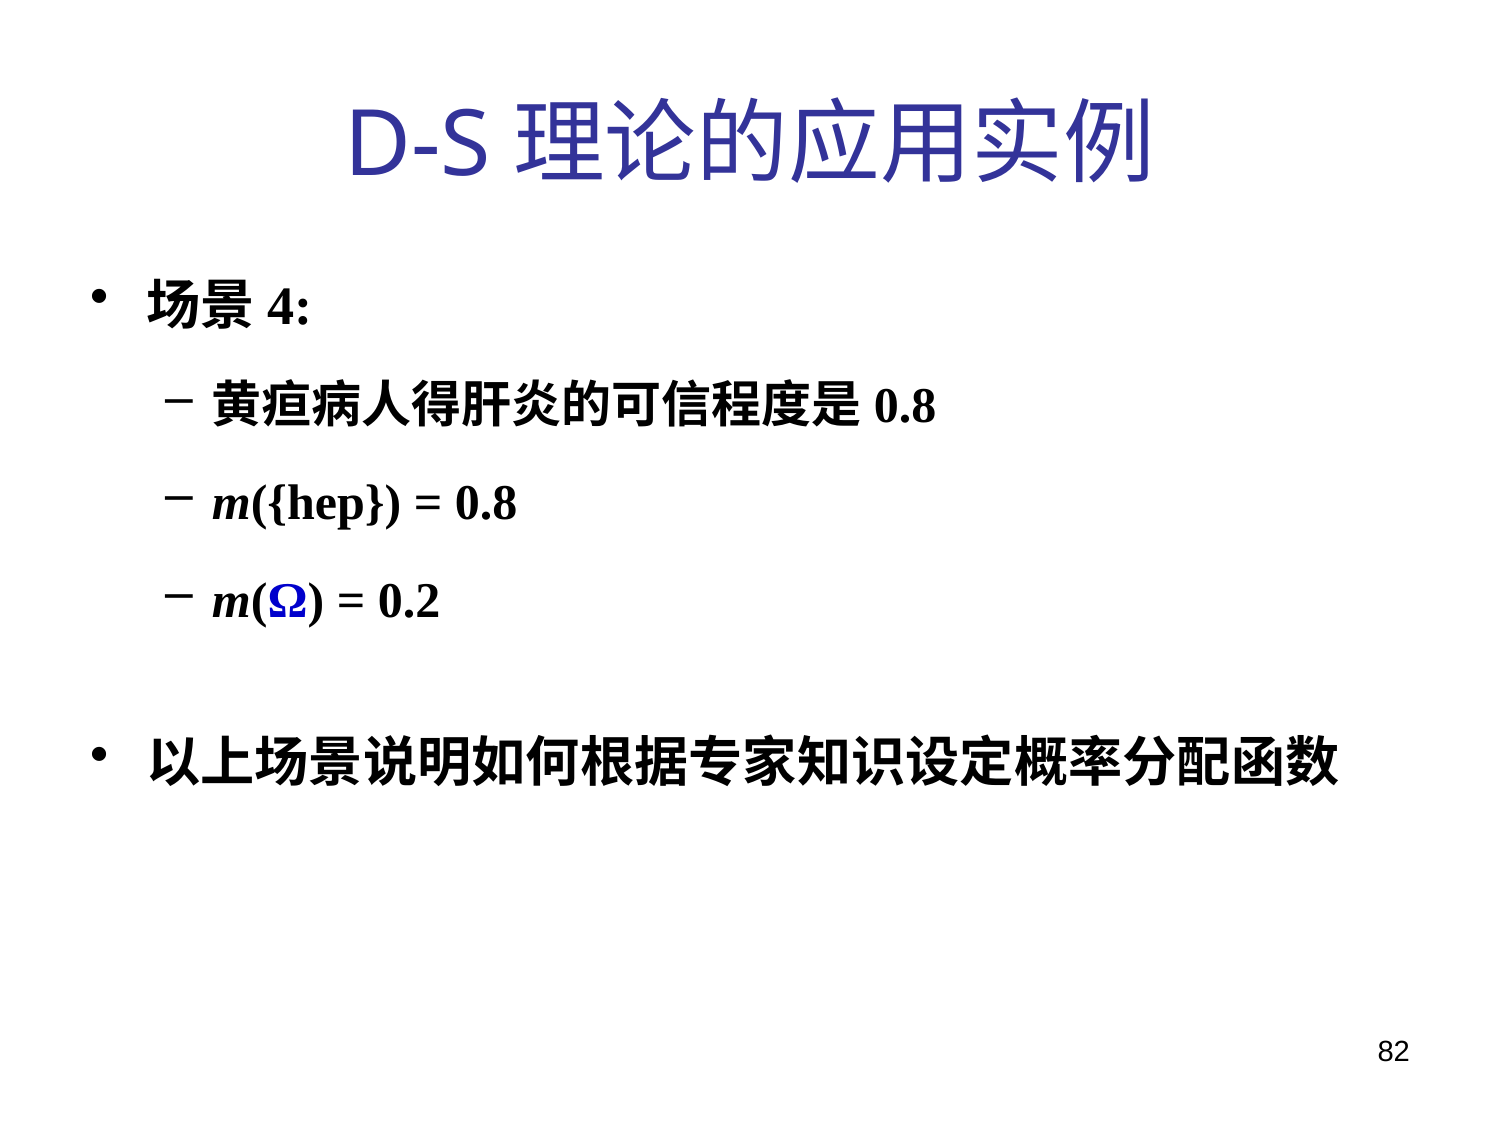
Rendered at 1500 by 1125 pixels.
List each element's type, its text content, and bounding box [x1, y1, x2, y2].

slide_number 82 [1074, 1024, 1425, 1103]
title D-S理论的应用实例 [75, 45, 1425, 233]
list 场景4: 黄疸病人得肝炎的可信程度是0.8 m({hep}) = 0.8 m(Ω) = 0.2 以上场景说明如何根据专家知识设定概率分配函数 [75, 262, 1425, 1005]
